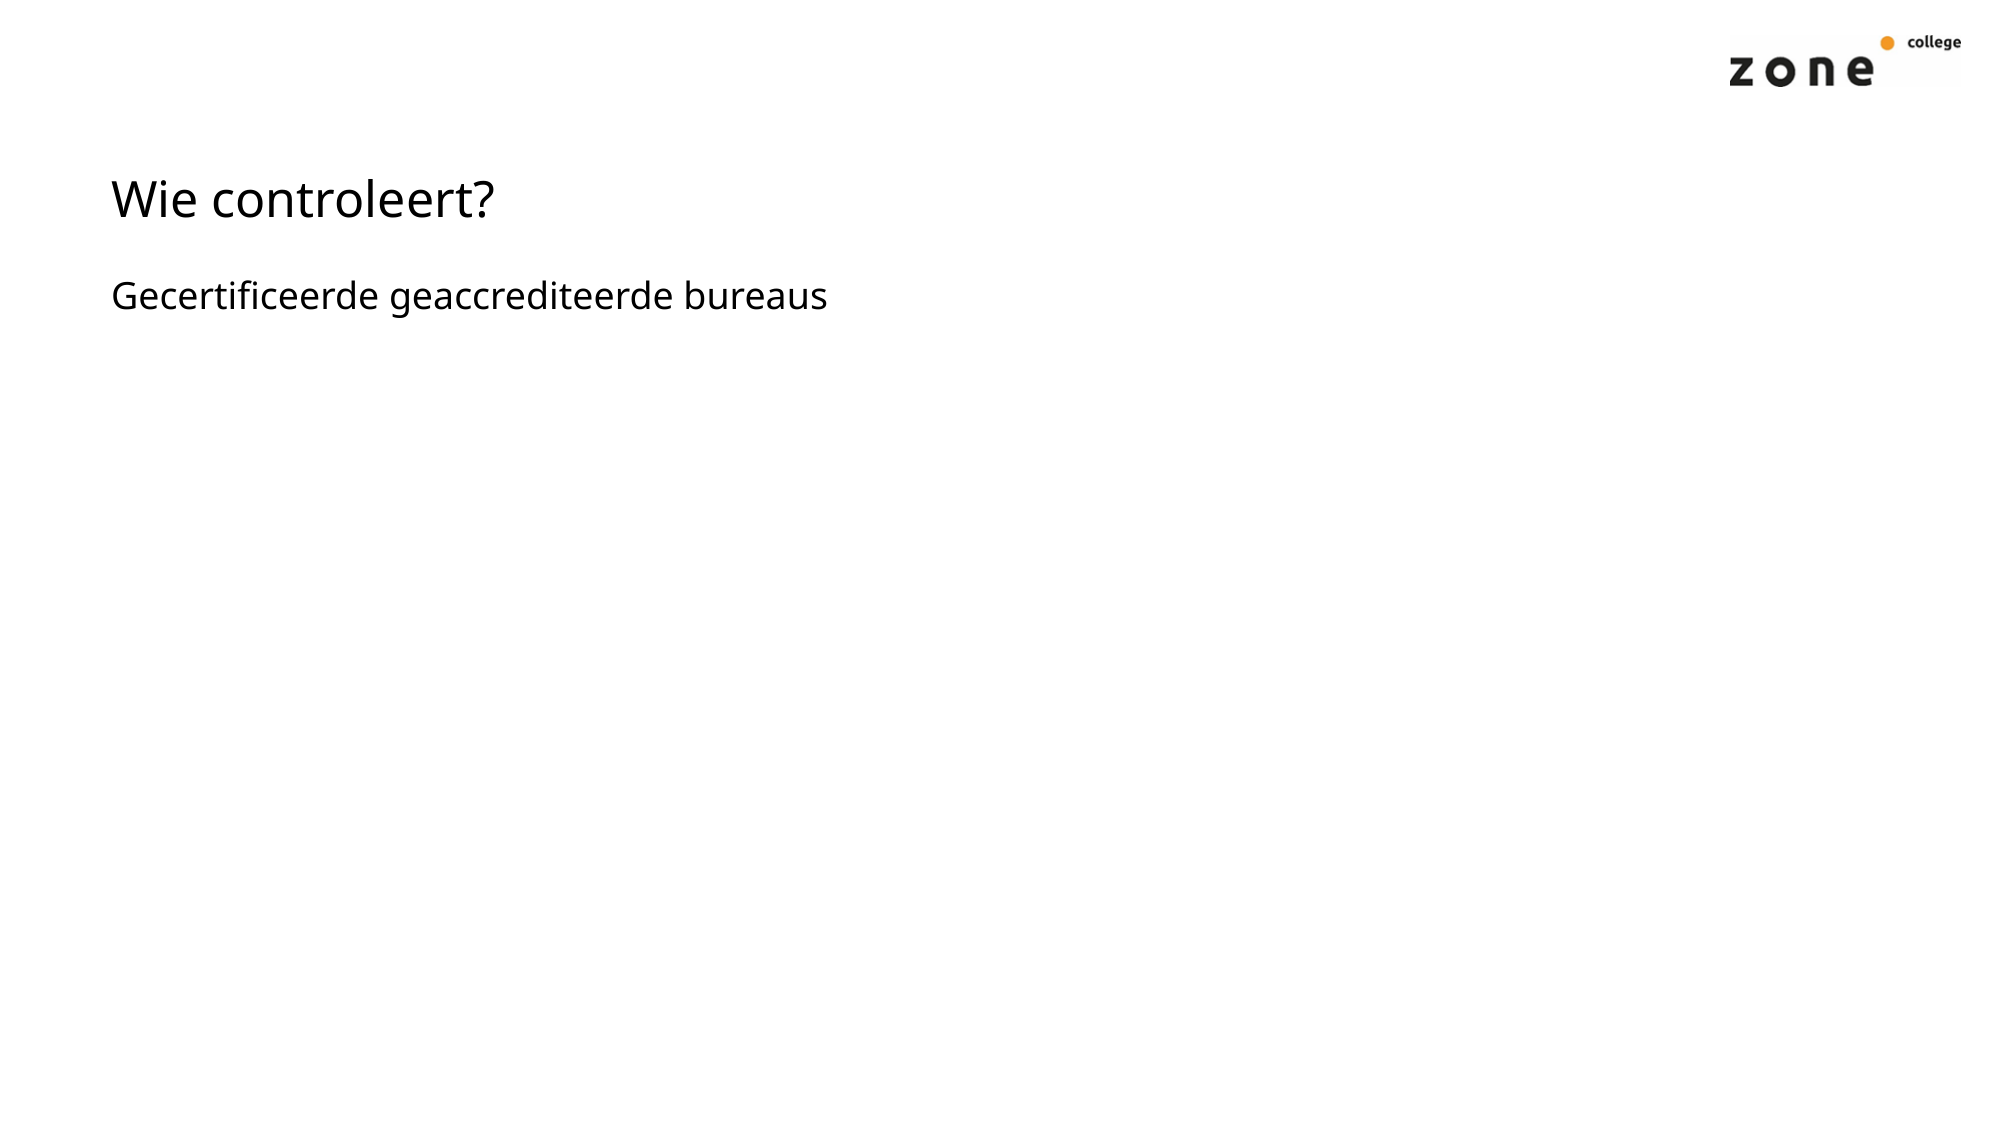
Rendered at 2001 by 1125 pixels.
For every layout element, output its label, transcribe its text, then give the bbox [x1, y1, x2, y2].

picture [1730, 35, 1962, 88]
text_box Wie controleert? Gecertificeerde geaccrediteerde bureaus [96, 159, 1714, 325]
